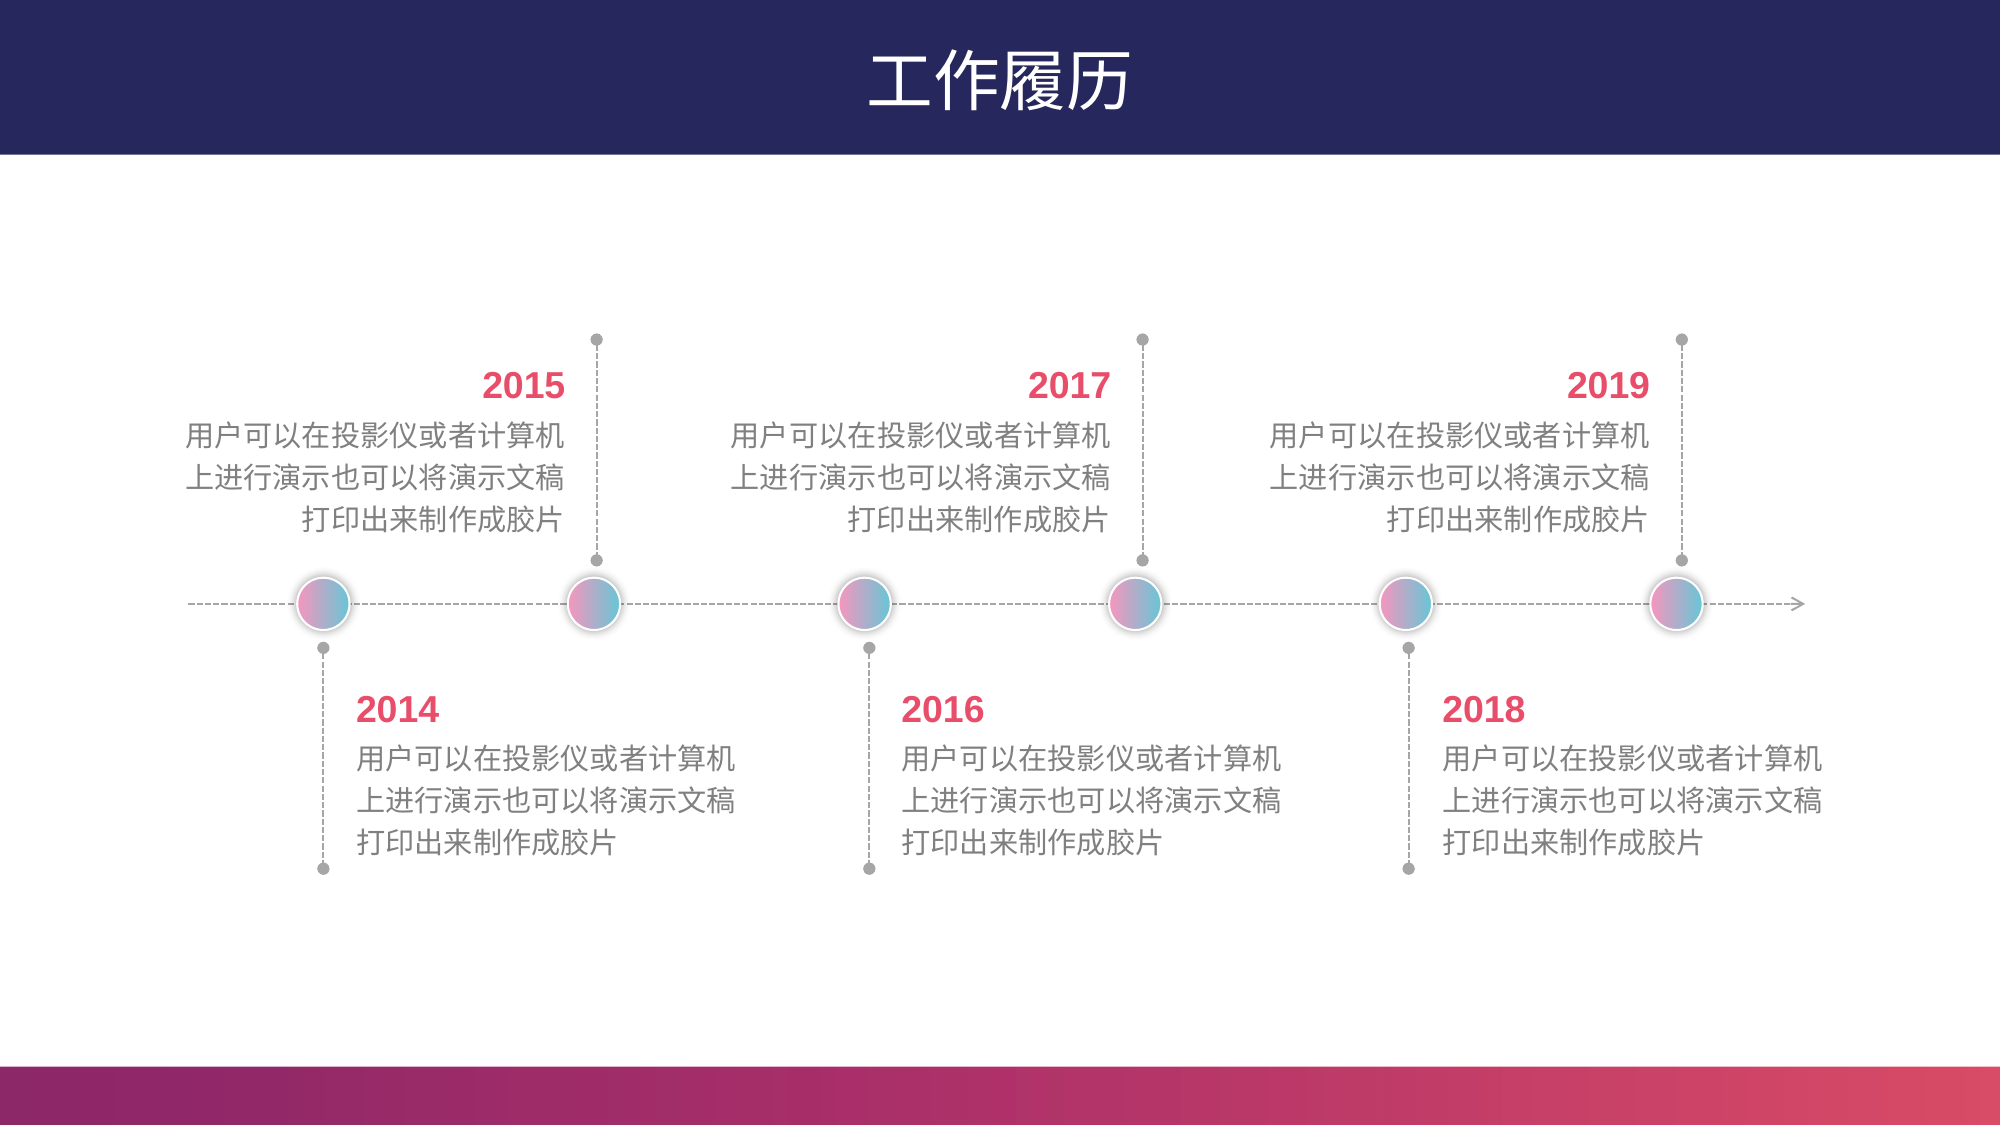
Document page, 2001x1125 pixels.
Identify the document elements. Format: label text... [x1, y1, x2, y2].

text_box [1427, 668, 1840, 869]
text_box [188, 577, 1806, 630]
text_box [714, 345, 1126, 546]
picture [0, 1067, 2000, 1125]
picture [0, 0, 2000, 154]
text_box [168, 345, 580, 546]
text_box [886, 668, 1299, 869]
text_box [1253, 345, 1665, 546]
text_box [341, 668, 753, 869]
text_box 工作履历 [407, 31, 1593, 126]
